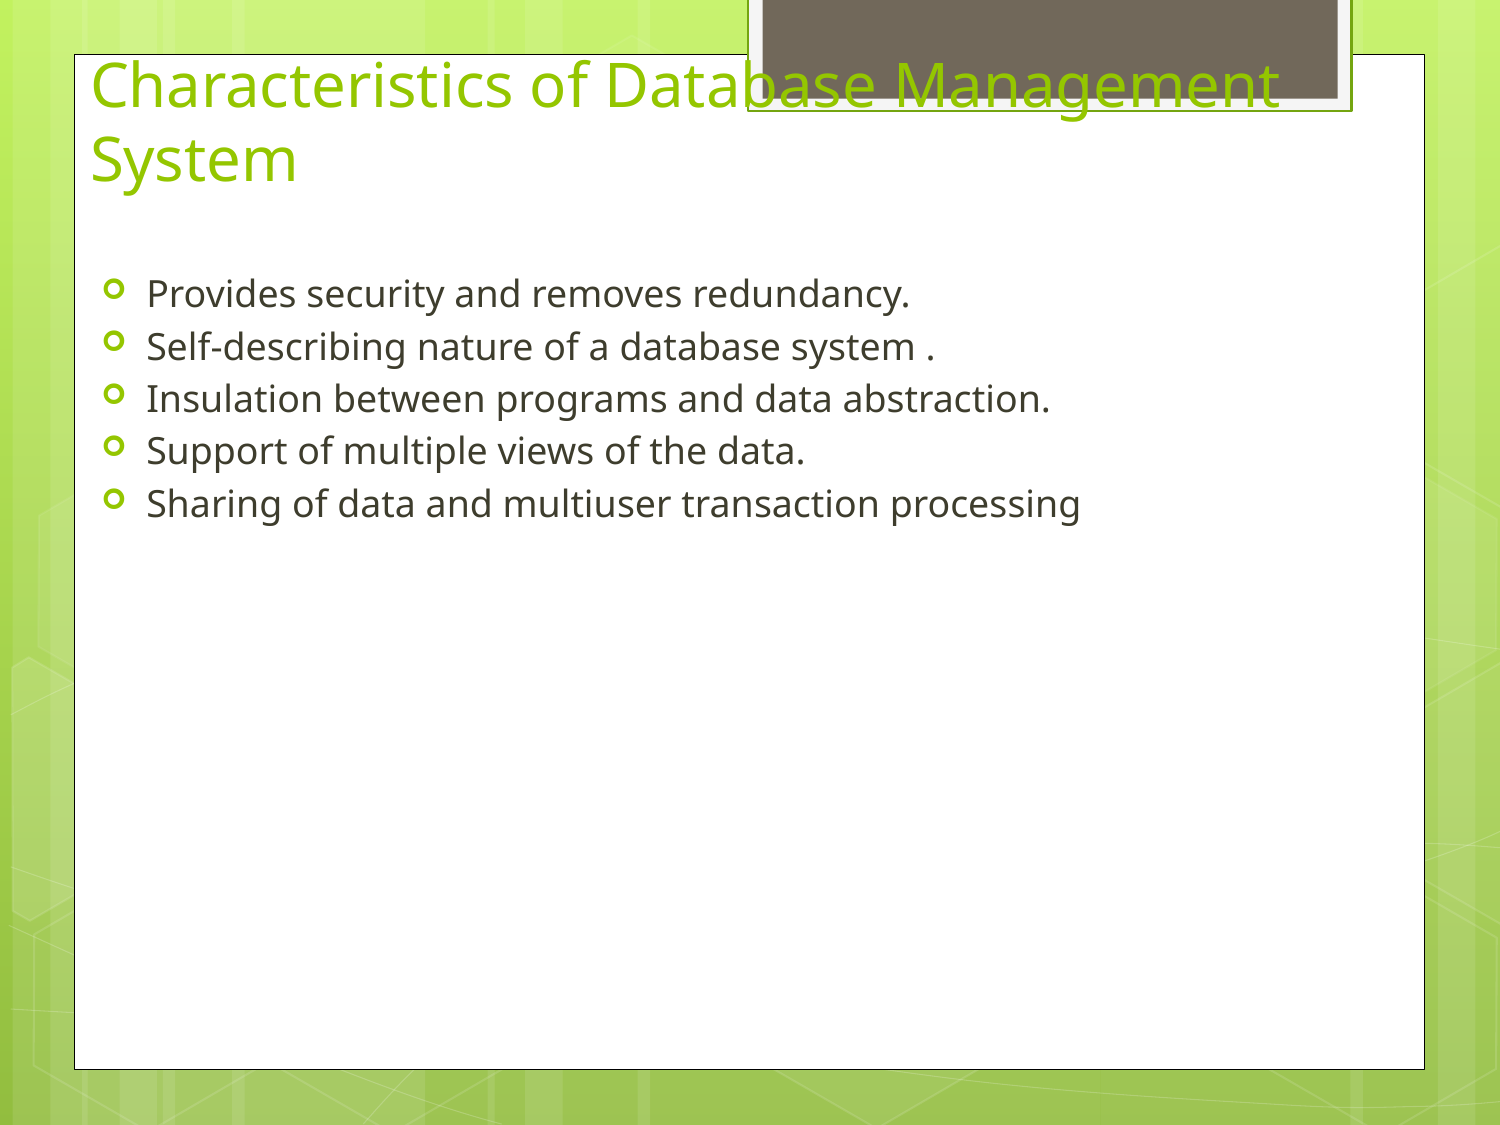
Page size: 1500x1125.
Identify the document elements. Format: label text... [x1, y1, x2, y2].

list Provides security and removes redundancy. Self-describing nature of a database system . Insulation between programs and data abstraction. Support of multiple views of the data. Sharing of data and multiuser transaction processing [75, 262, 1325, 725]
title Characteristics of Database Management System [75, 37, 1325, 262]
